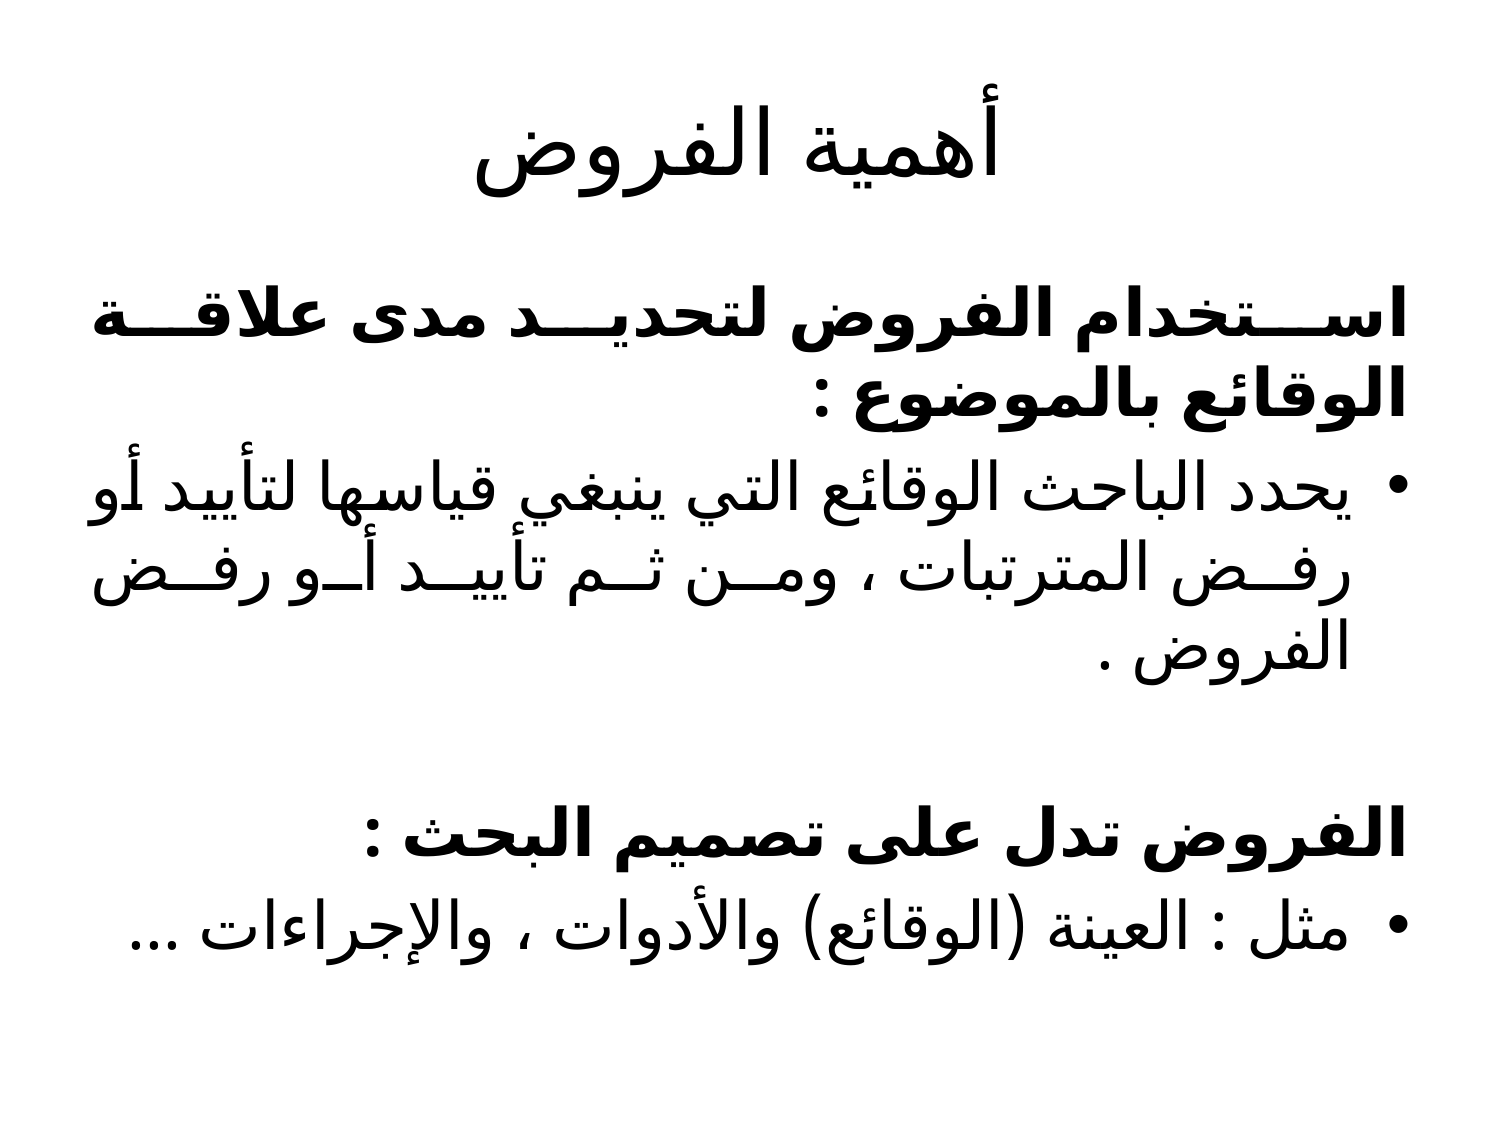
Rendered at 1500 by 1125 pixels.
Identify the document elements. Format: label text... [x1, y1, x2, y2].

title أهمية الفروض [75, 45, 1425, 233]
list استخدام الفروض لتحديد مدى علاقة الوقائع بالموضوع : يحدد الباحث الوقائع التي ينبغي قياسها لتأييد أو رفض المترتبات ، ومن ثم تأييد أو رفض الفروض . الفروض تدل على تصميم البحث : مثل : العينة (الوقائع) والأدوات ، والإجراءات ... [75, 262, 1425, 1005]
